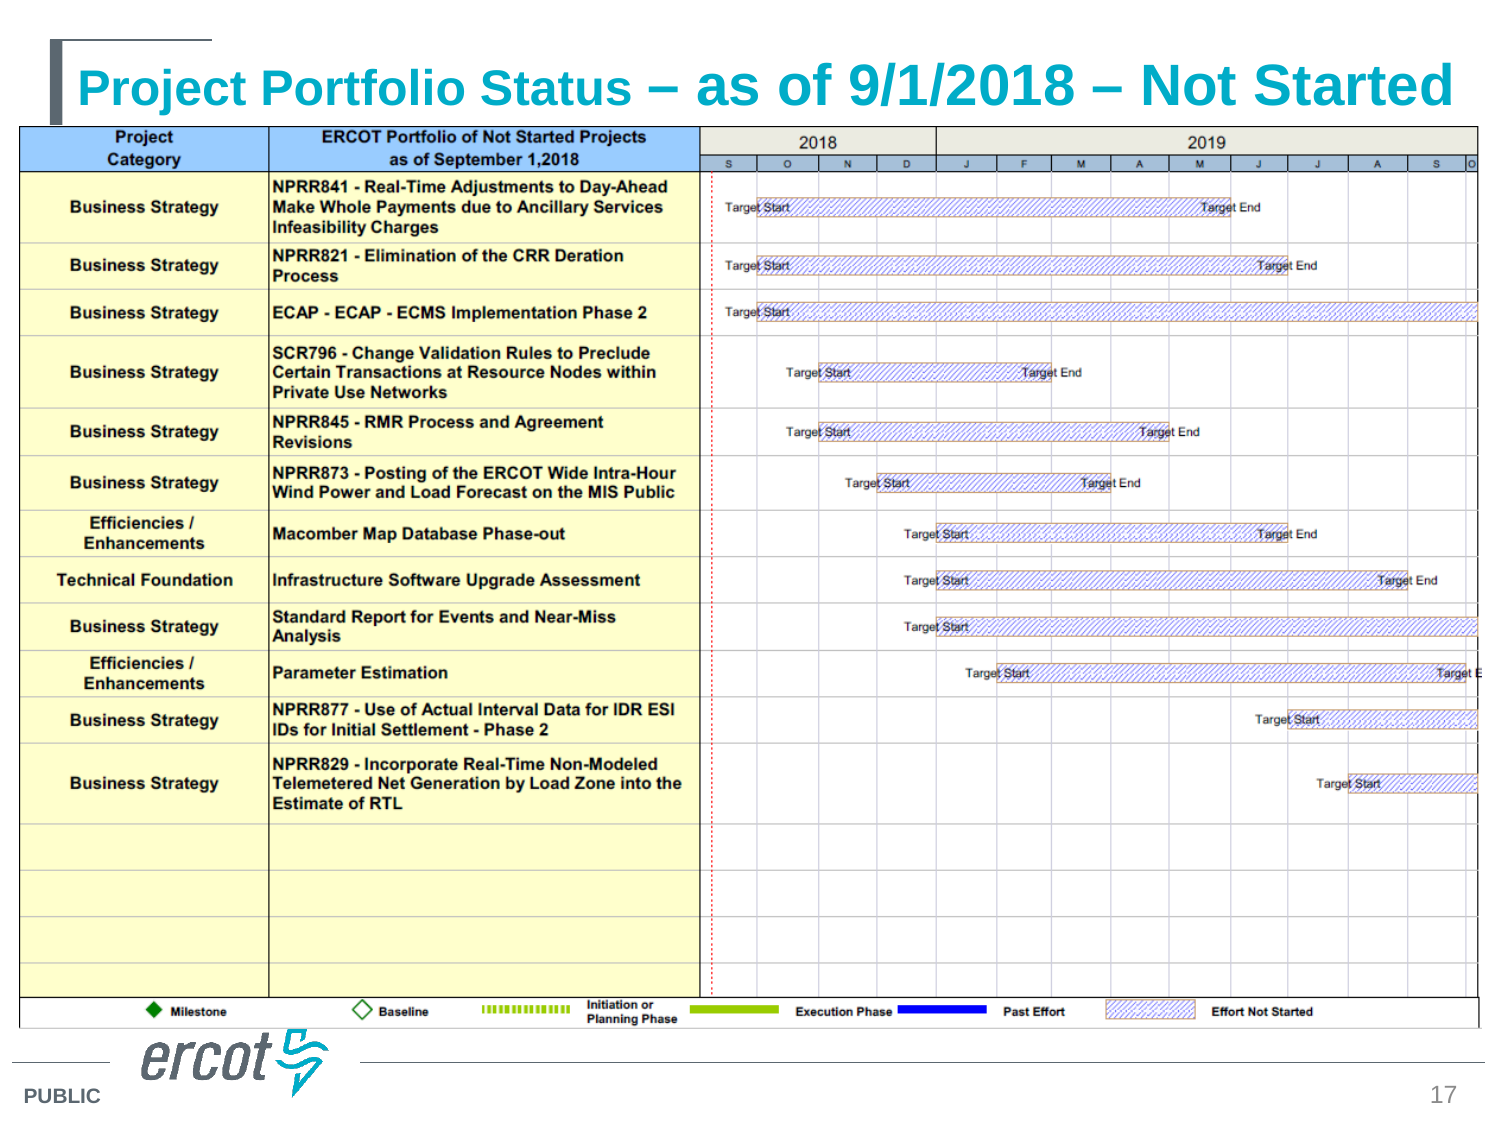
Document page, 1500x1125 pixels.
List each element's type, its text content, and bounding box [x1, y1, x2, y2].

title Project Portfolio Status – as of 9/1/2018 – Not Started [62, 39, 1477, 125]
slide_number 17 [1412, 1076, 1475, 1112]
picture [18, 126, 1482, 1100]
